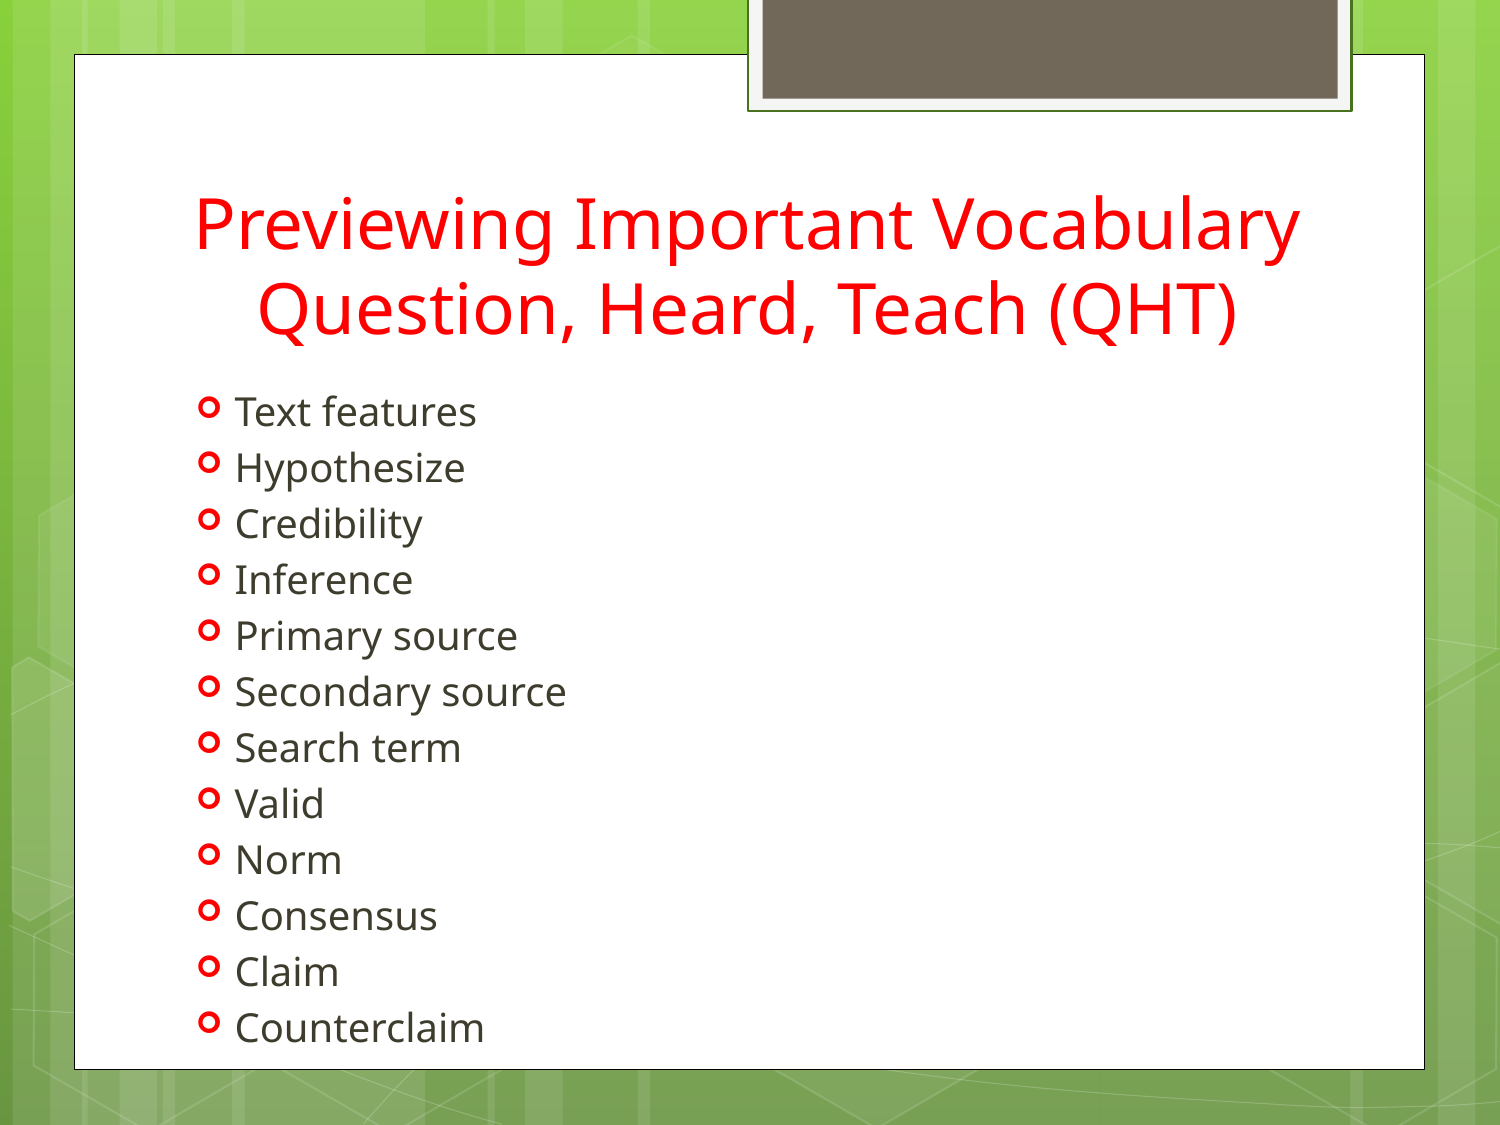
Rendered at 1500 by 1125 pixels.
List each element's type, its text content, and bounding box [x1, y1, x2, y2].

title Previewing Important Vocabulary Question, Heard, Teach (QHT) [171, 168, 1324, 357]
list Text features Hypothesize Credibility Inference Primary source Secondary source Search term Valid Norm Consensus Claim Counterclaim [171, 379, 788, 1063]
